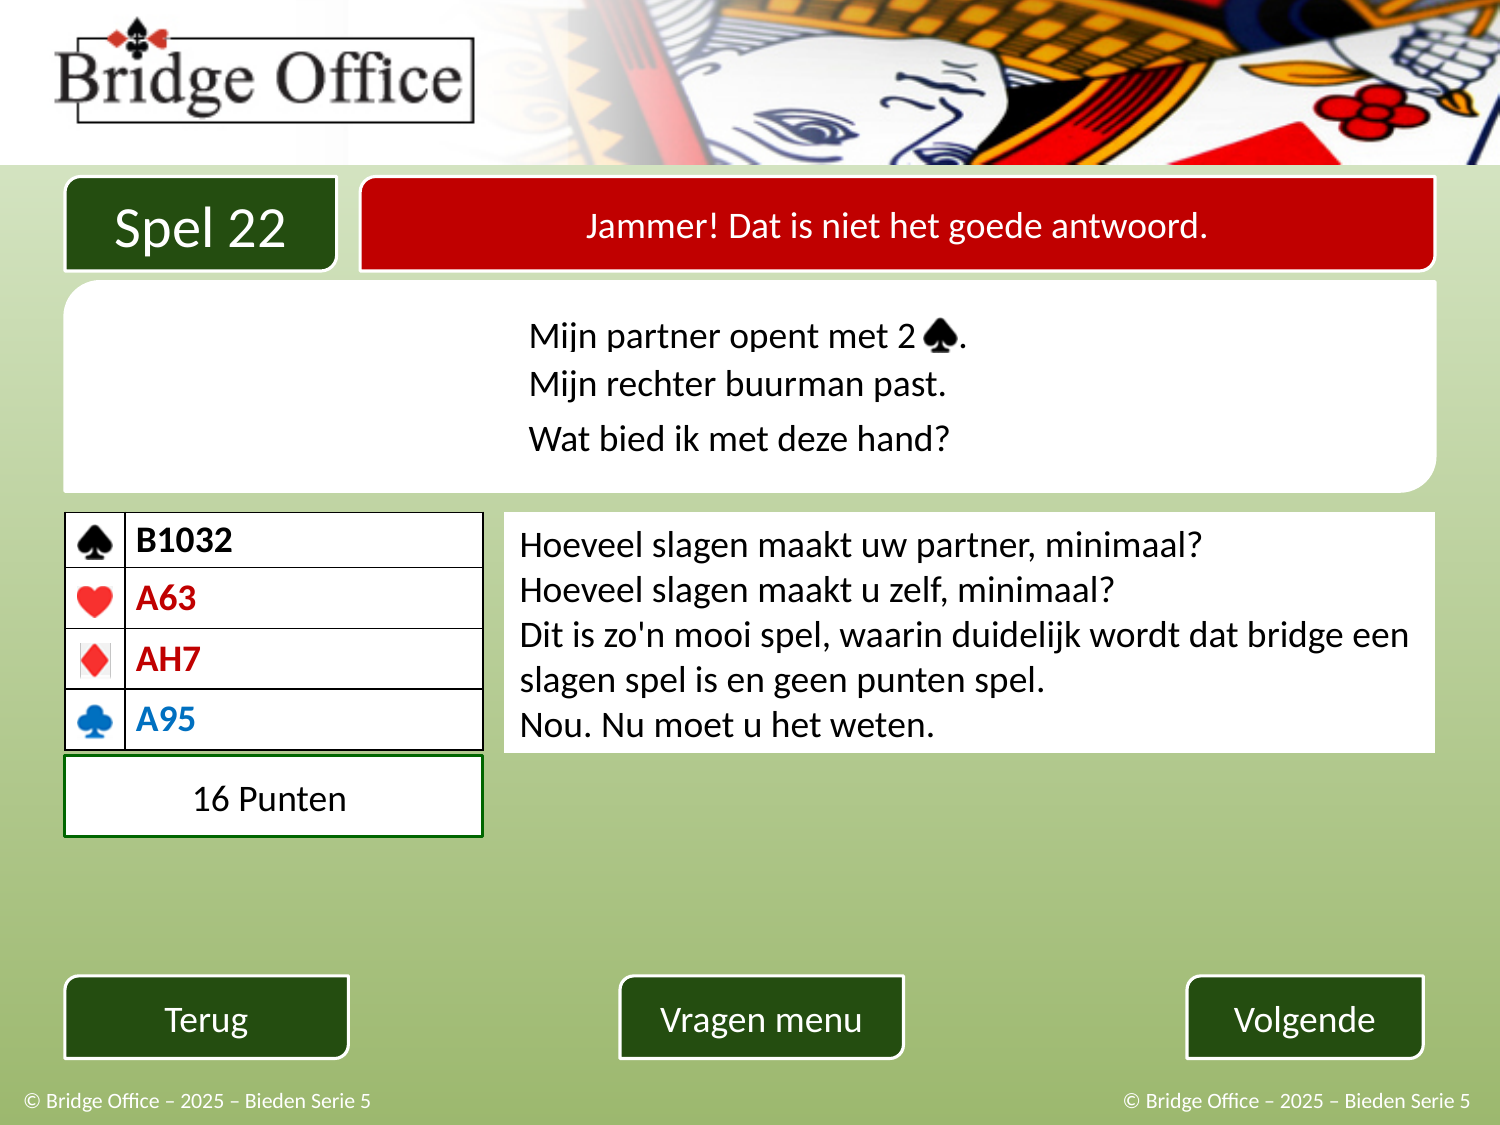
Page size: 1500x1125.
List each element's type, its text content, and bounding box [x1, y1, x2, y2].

table_cell A95 [126, 690, 482, 749]
text_box © Bridge Office – 2025 – Bieden Serie 5 [8, 1079, 393, 1121]
text_box Wat bied ik met deze hand? [513, 406, 987, 467]
text_box Vragen menu [618, 974, 906, 1061]
table_header B1032 [126, 513, 482, 567]
table_header [66, 513, 124, 567]
picture [77, 585, 114, 618]
text_box 16 Punten [63, 754, 484, 838]
table_cell AH7 [126, 629, 482, 688]
picture [77, 703, 114, 740]
text_box © Bridge Office – 2025 – Bieden Serie 5 [1107, 1079, 1500, 1121]
picture [0, 0, 1500, 166]
text_box Mijn rechter buurman past. [513, 352, 987, 406]
text_box Terug [63, 974, 350, 1061]
table_cell [66, 629, 124, 688]
text_box Volgende [1185, 974, 1425, 1061]
picture [77, 643, 114, 679]
table_cell [66, 690, 124, 749]
table_cell [66, 568, 124, 628]
text_box Mijn partner opent met 2 . [513, 303, 1022, 364]
text_box Spel 22 [63, 178, 339, 273]
picture [77, 524, 114, 561]
text_box Hoeveel slagen maakt uw partner, minimaal? Hoeveel slagen maakt u zelf, minimaal? Dit is zo'n mooi spel, waarin duidelijk wordt dat bridge een slagen spel is en geen punten spel. Nou. Nu moet u het weten. [504, 512, 1435, 753]
table_cell A63 [126, 568, 482, 628]
text_box Jammer! Dat is niet het goede antwoord. [358, 178, 1437, 273]
picture [922, 317, 959, 353]
text_box [63, 280, 1437, 493]
